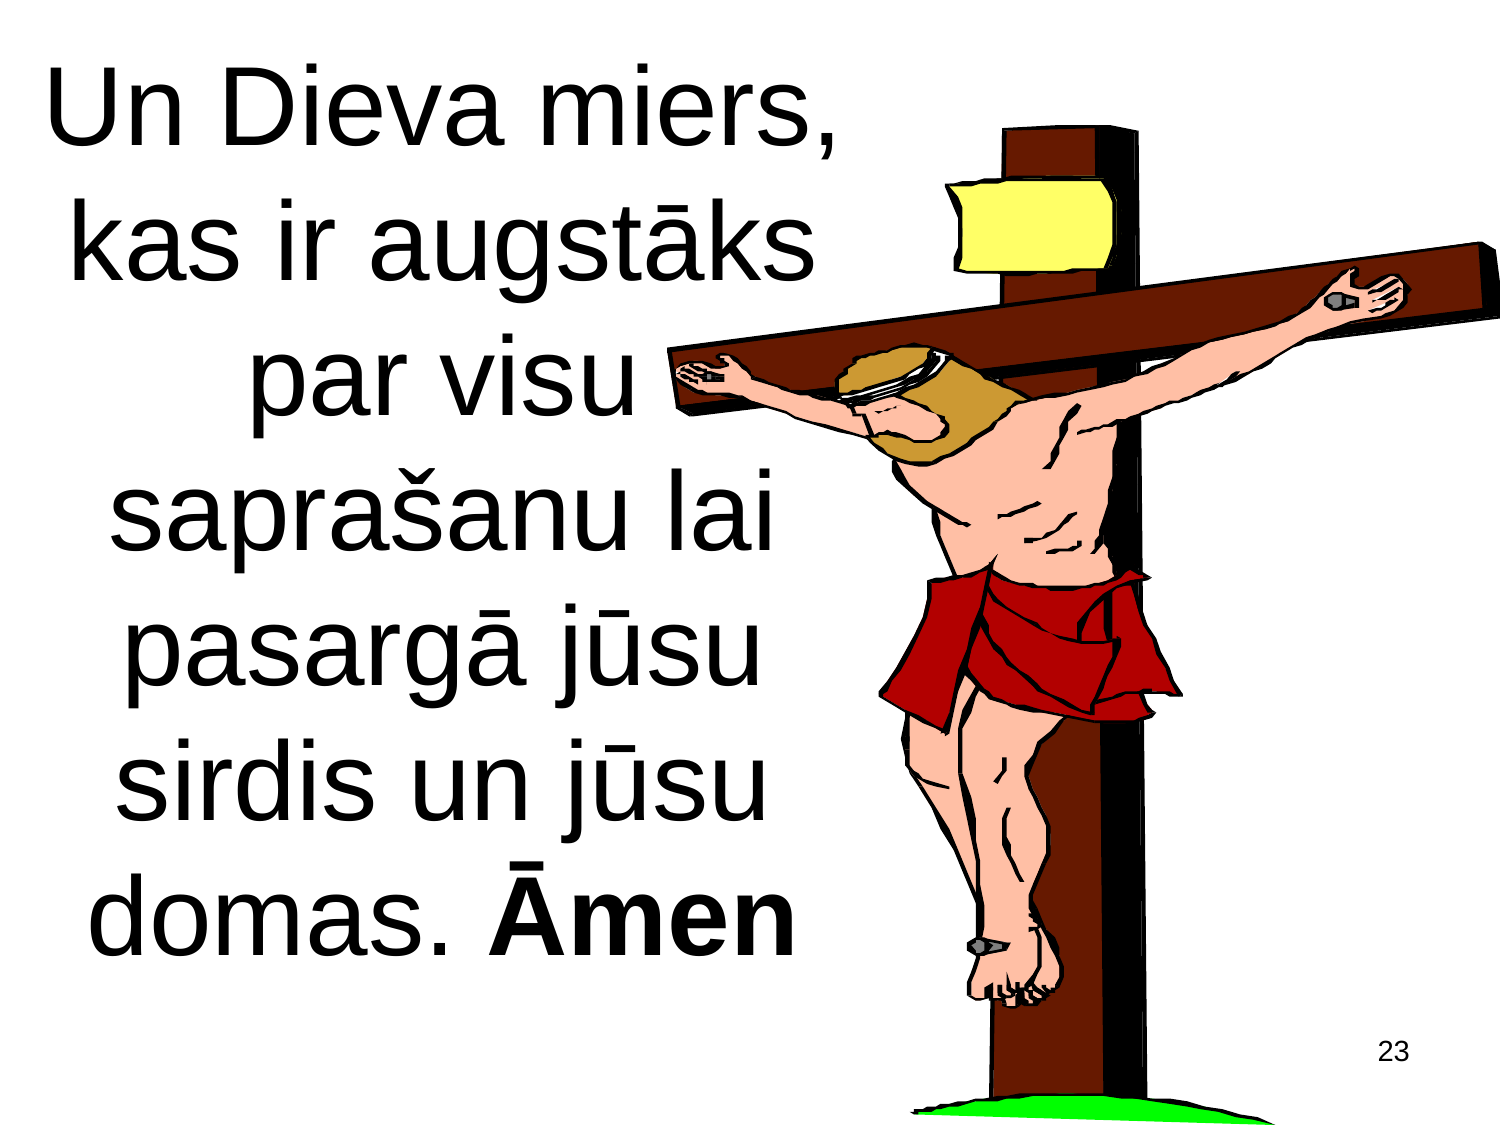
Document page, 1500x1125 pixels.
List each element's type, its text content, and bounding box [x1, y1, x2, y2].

title Un Dieva miers, kas ir augstāks par visu saprašanu lai pasargā jūsu sirdis un jūsu domas. Āmen [17, 479, 657, 668]
picture [662, 125, 1500, 1125]
